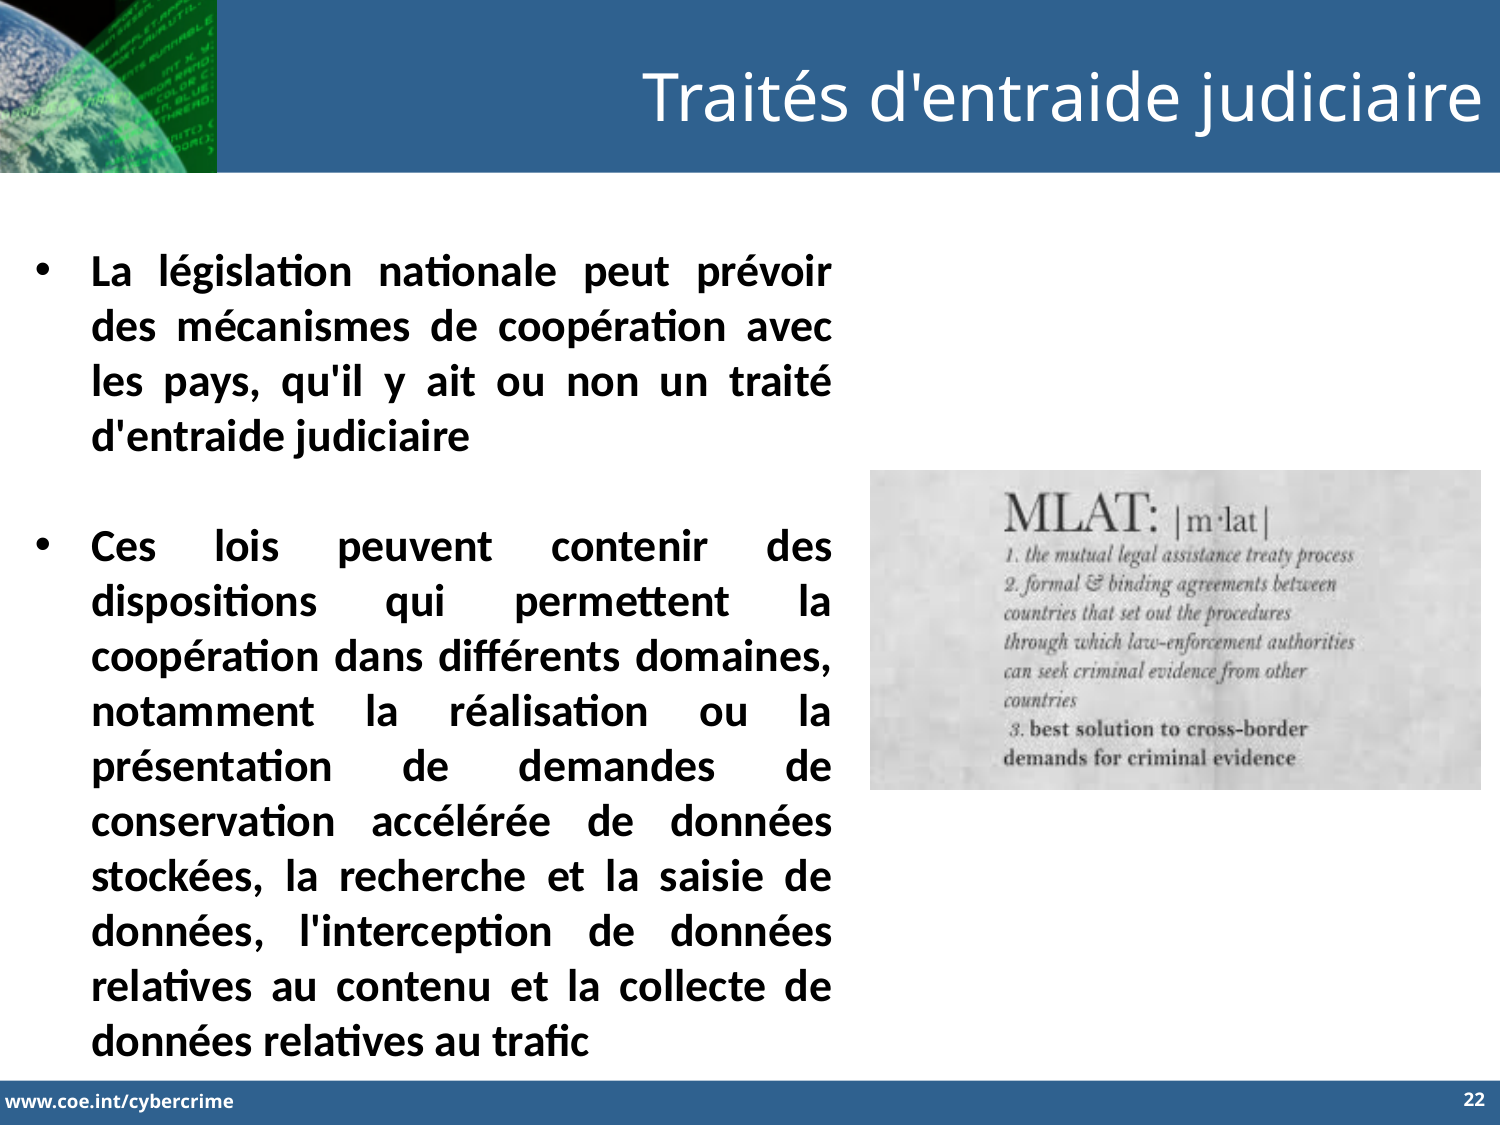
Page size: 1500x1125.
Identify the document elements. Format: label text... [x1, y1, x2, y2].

text_box Traités d'entraide judiciaire [280, 18, 1500, 171]
picture [0, 1, 217, 173]
picture [870, 470, 1481, 790]
text_box La législation nationale peut prévoir des mécanismes de coopération avec les pays, qu'il y ait ou non un traité d'entraide judiciaire Ces lois peuvent contenir des dispositions qui permettent la coopération dans différents domaines, notamment la réalisation ou la présentation de demandes de conservation accélérée de données stockées, la recherche et la saisie de données, l'interception de données relatives au contenu et la collecte de données relatives au trafic [19, 233, 848, 1125]
slide_number 22 [1149, 1079, 1500, 1125]
